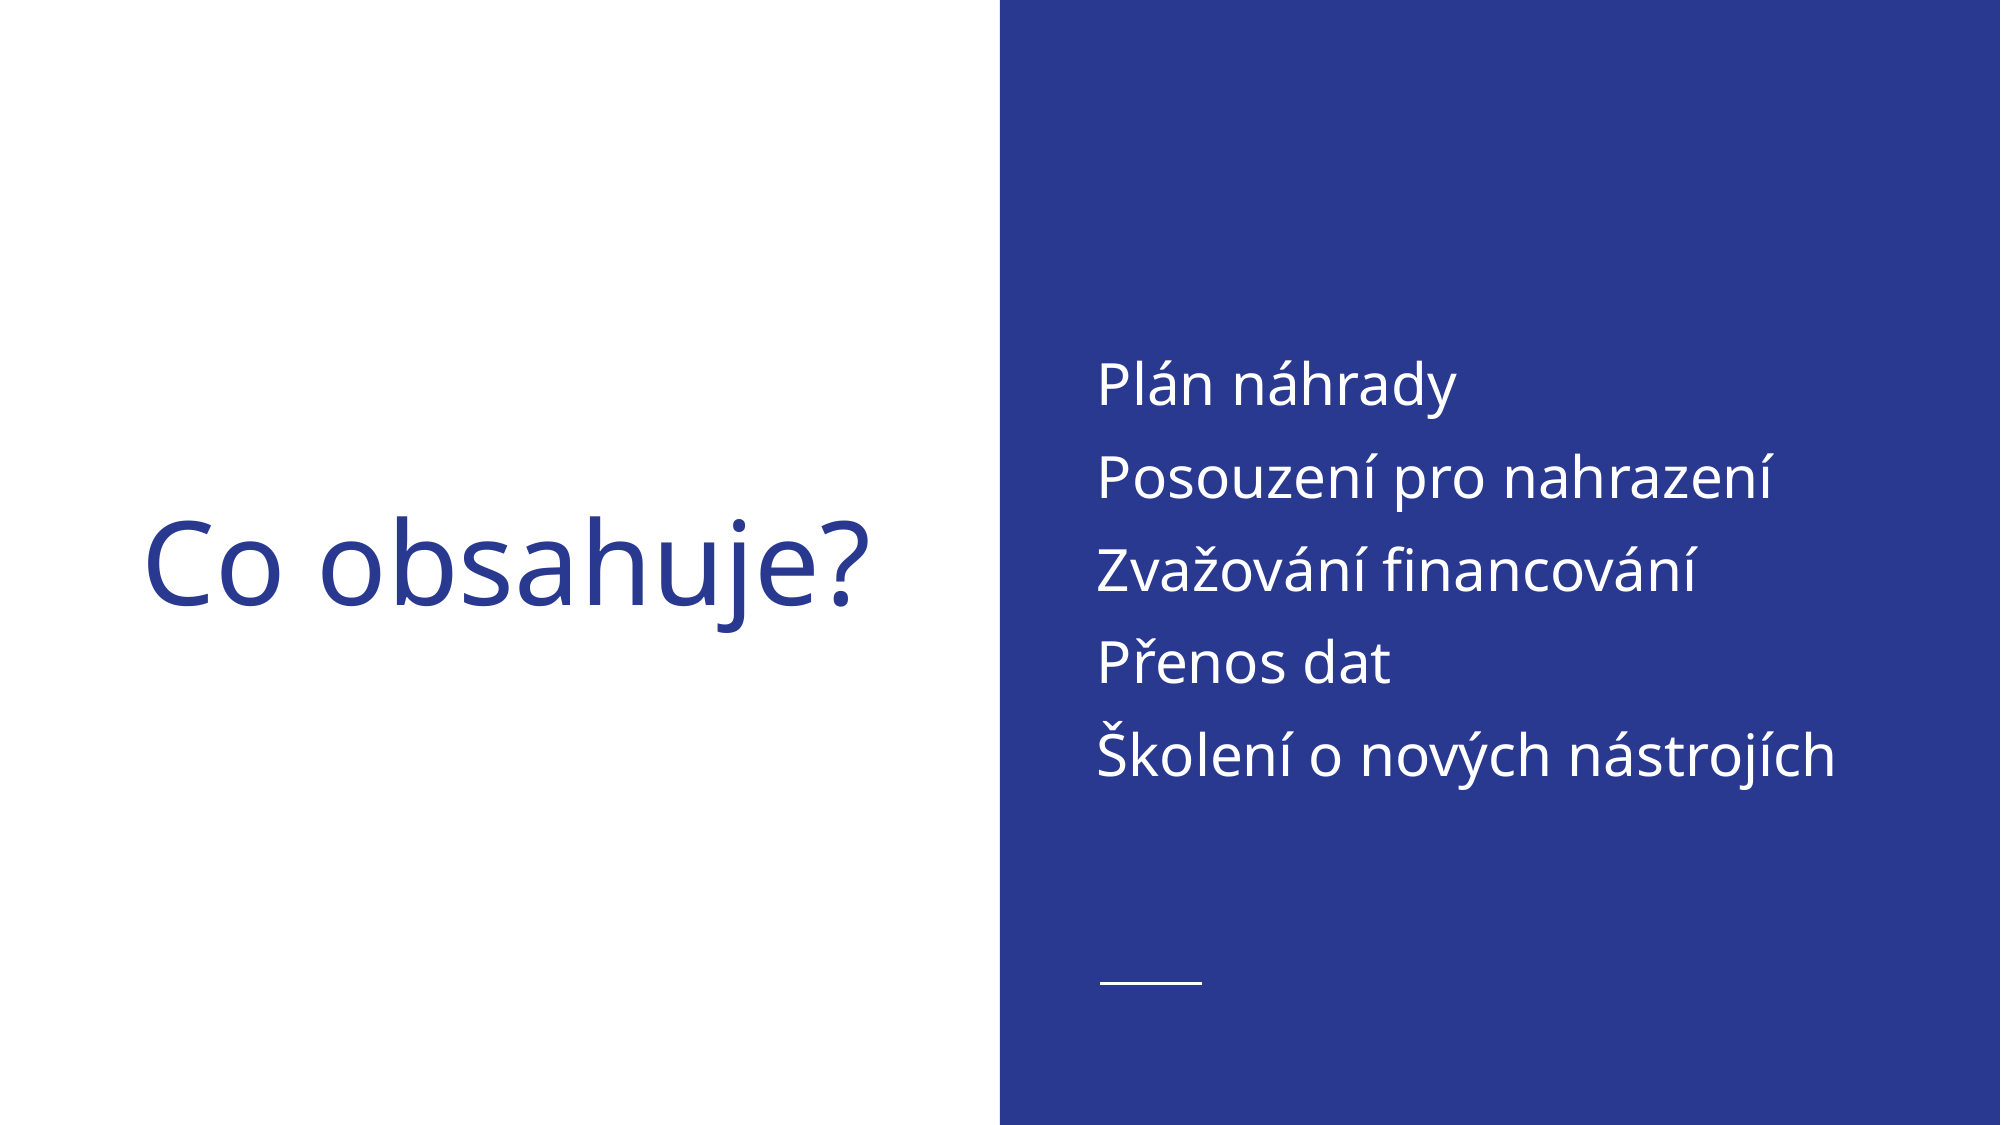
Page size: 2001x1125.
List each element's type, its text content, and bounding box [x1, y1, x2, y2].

list Plán náhrady Posouzení pro nahrazení Zvažování financování Přenos dat Školení o nových nástrojích [1081, 158, 1922, 967]
title Co obsahuje? [64, 488, 950, 637]
